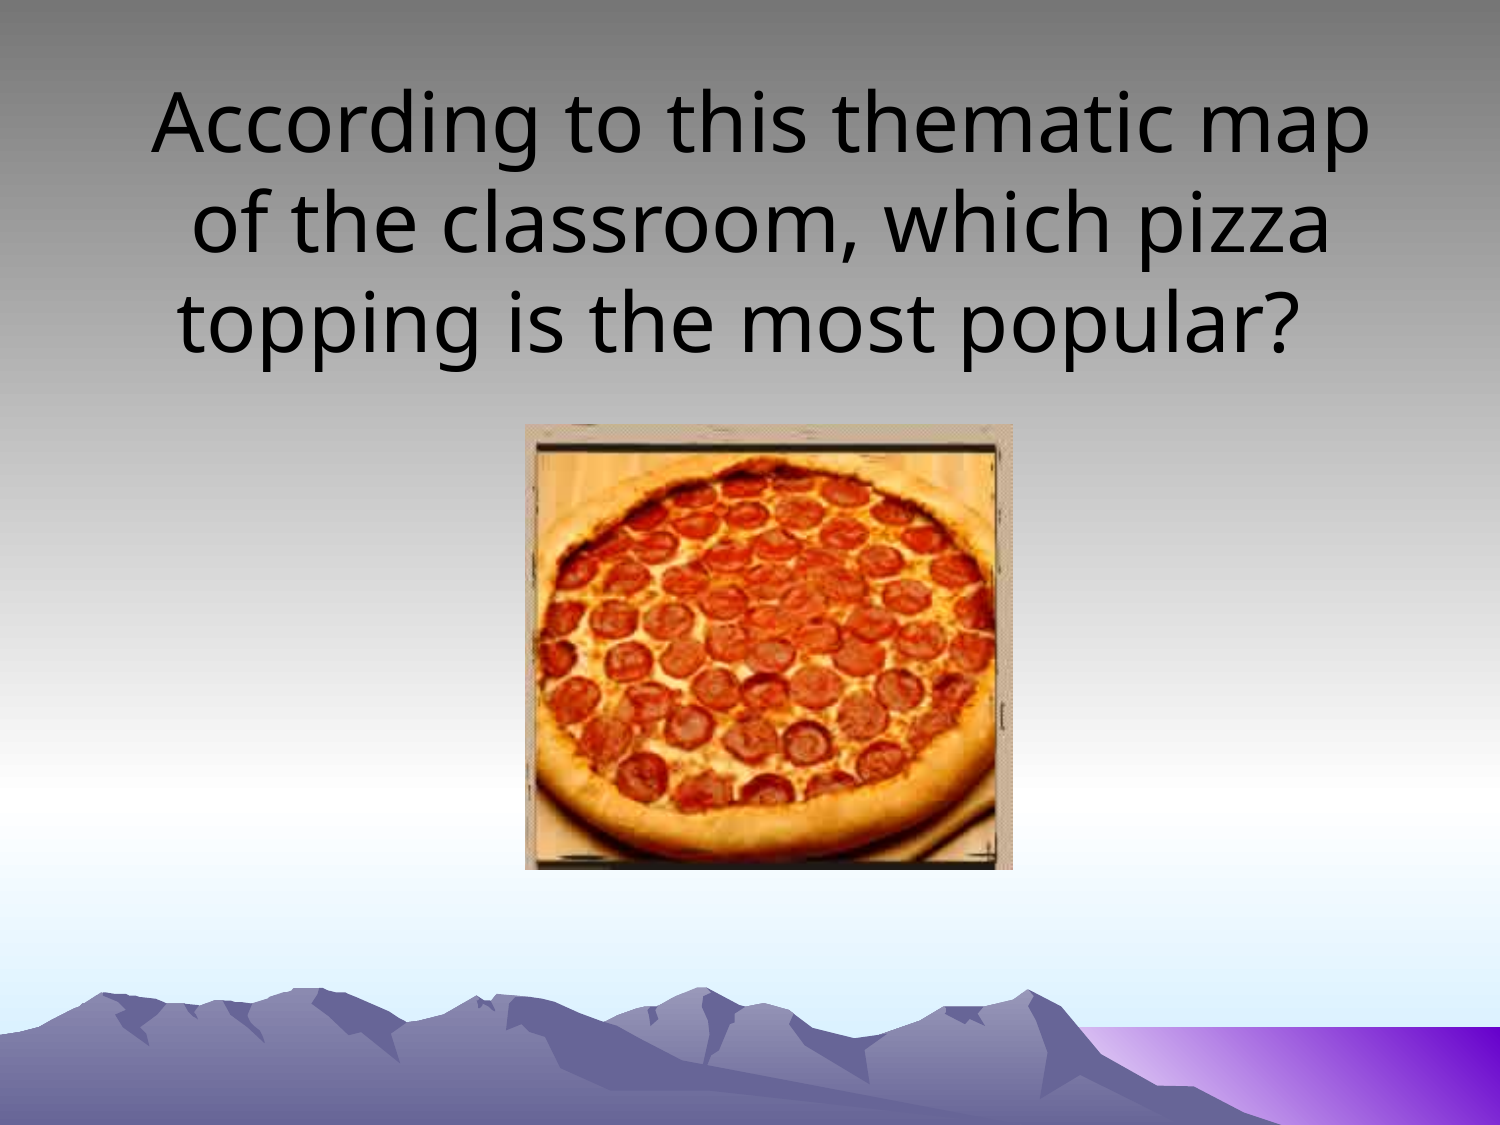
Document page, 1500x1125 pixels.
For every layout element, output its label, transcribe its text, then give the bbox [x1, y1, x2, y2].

picture [524, 424, 1013, 870]
title According to this thematic map of the classroom, which pizza topping is the most popular? [87, 124, 1438, 313]
